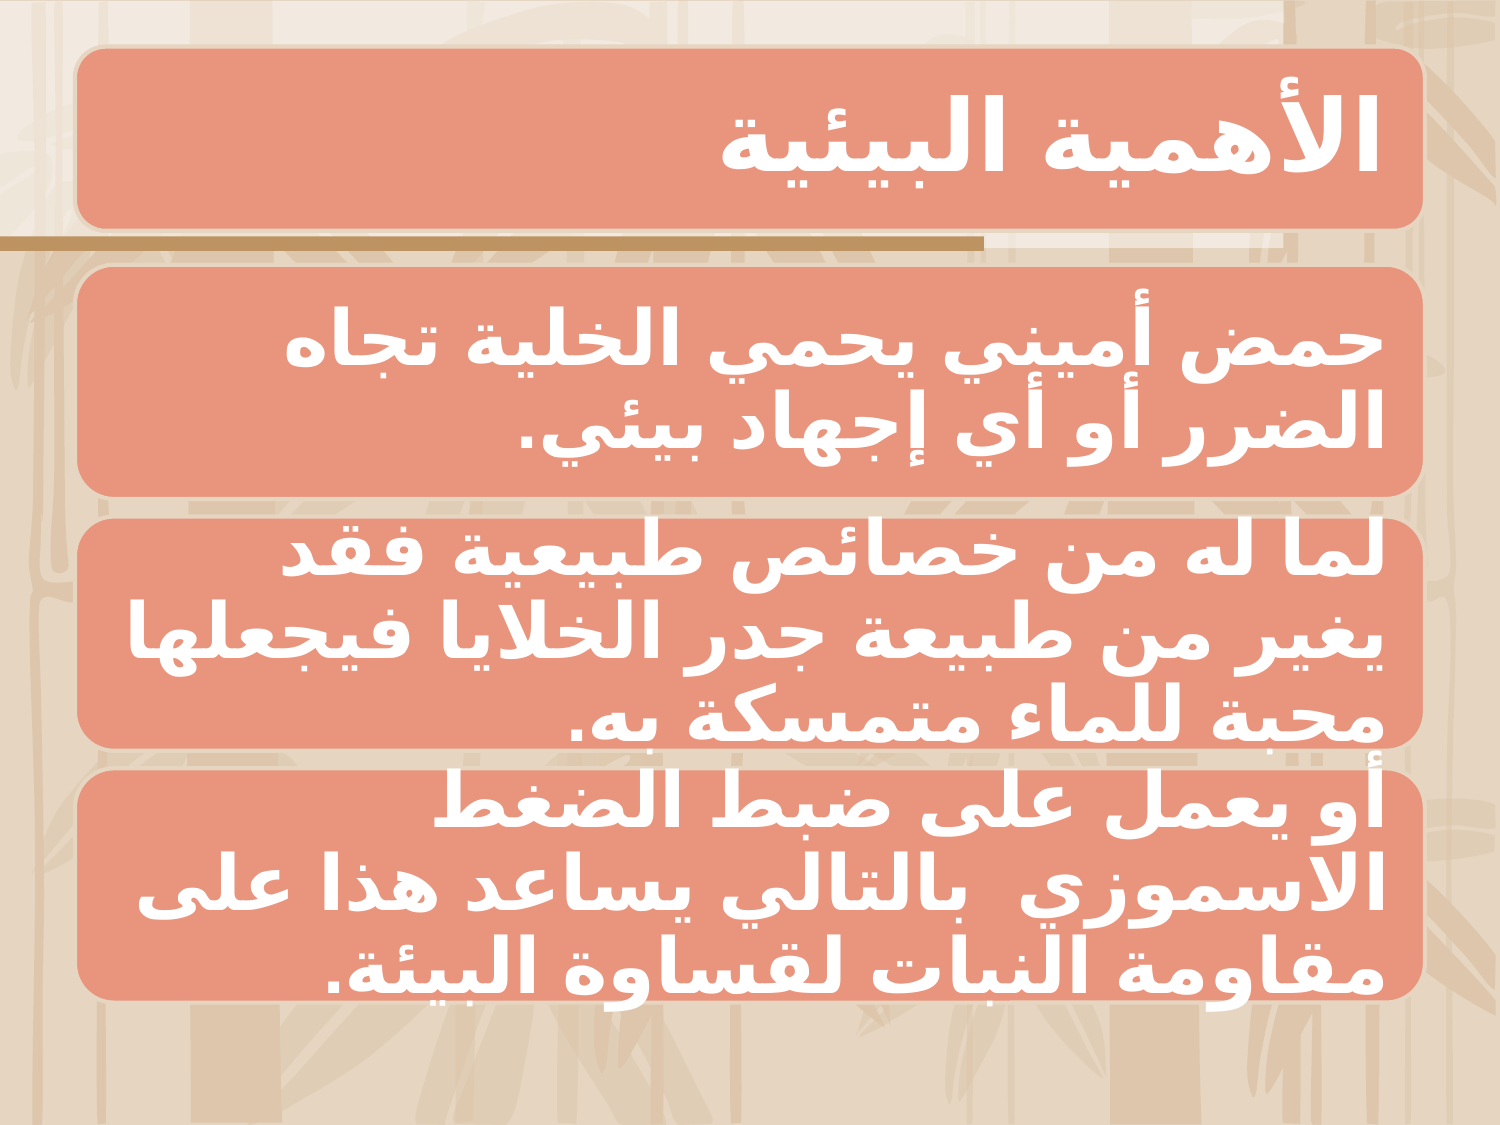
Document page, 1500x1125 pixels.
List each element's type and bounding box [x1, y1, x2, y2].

text_box [74, 44, 1426, 233]
list [74, 262, 1426, 1006]
